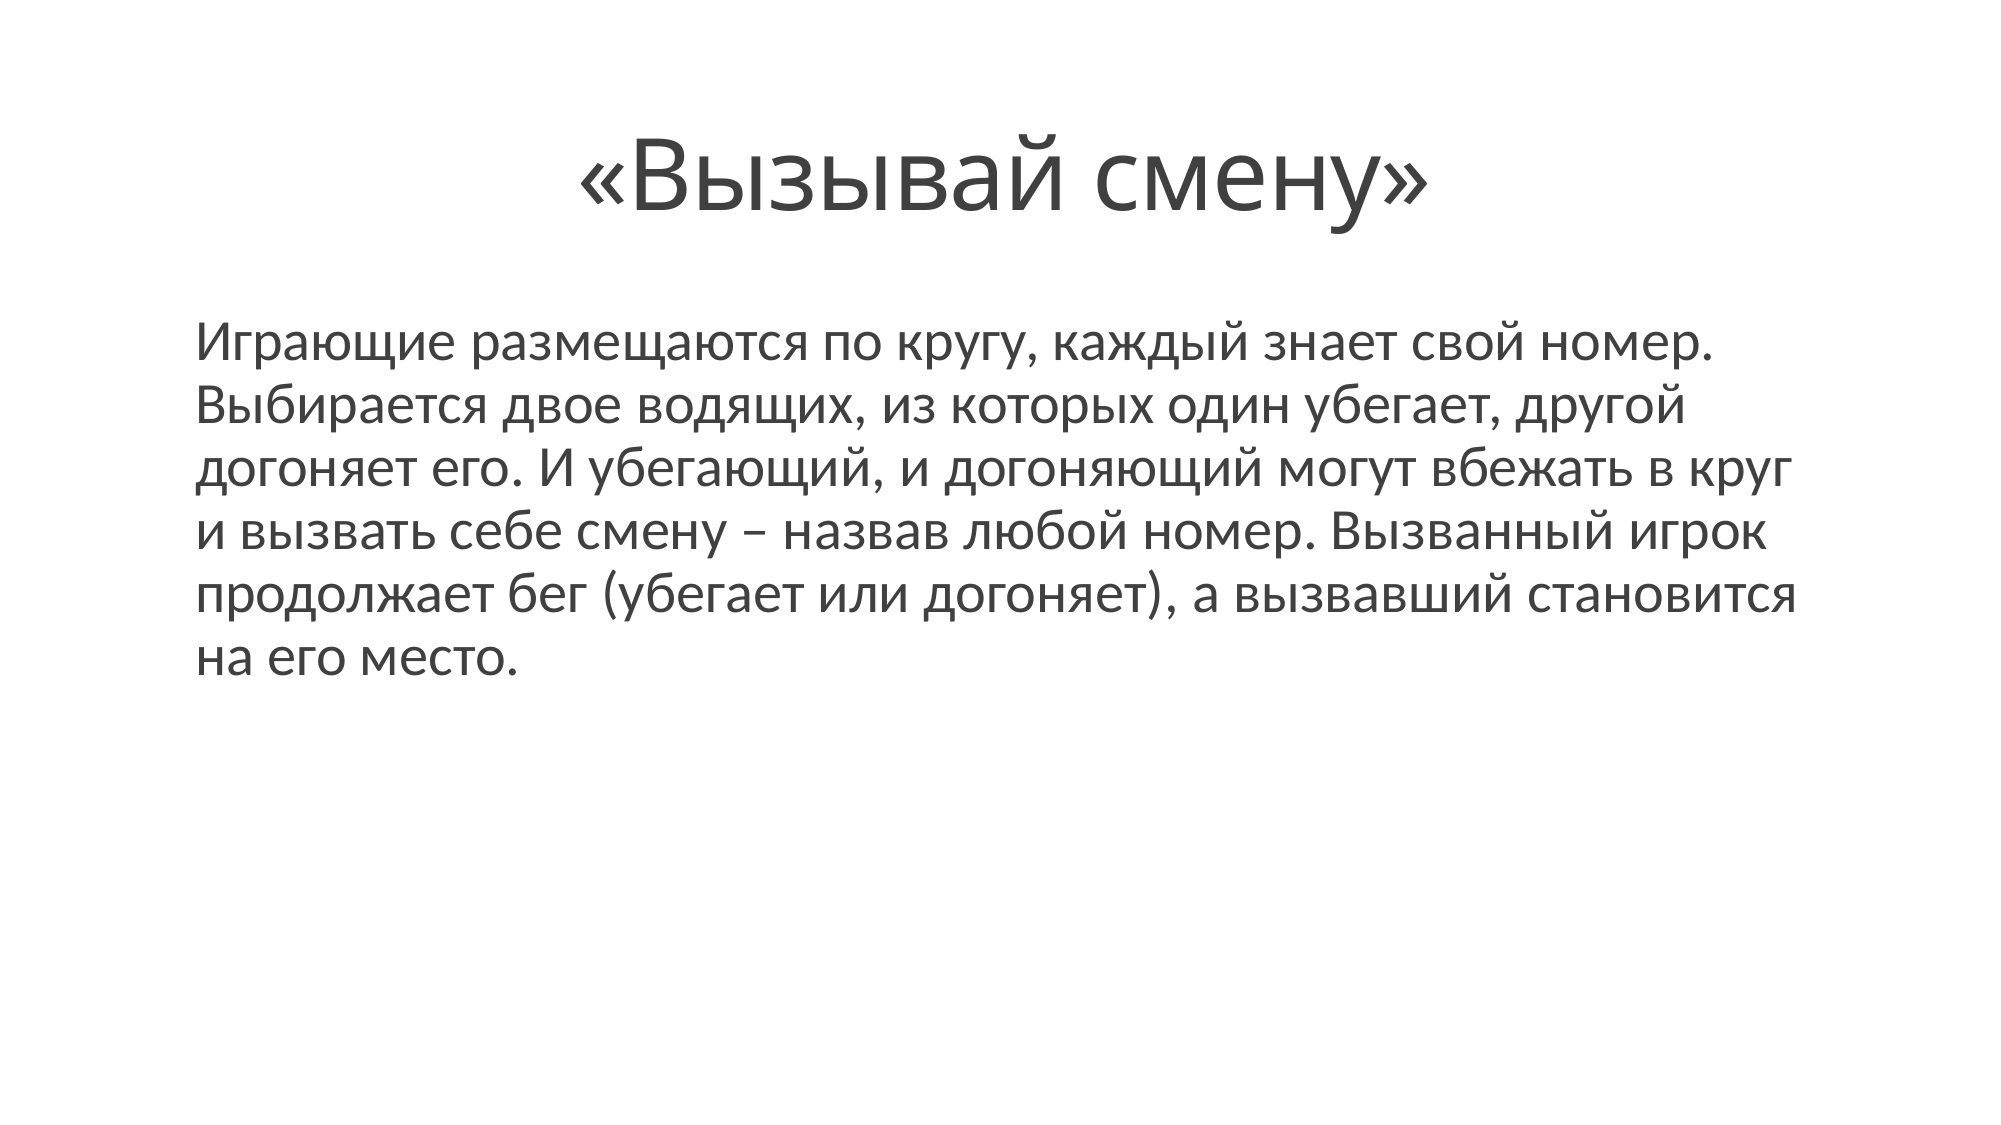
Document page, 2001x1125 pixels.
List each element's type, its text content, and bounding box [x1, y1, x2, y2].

list Играющие размещаются по кругу, каждый знает свой номер. Выбирается двое водящих, из которых один убегает, другой догоняет его. И убегающий, и догоняющий могут вбежать в круг и вызвать себе смену – назвав любой номер. Вызванный игрок продолжает бег (убегает или догоняет), а вызвавший становится на его место. [180, 302, 1830, 963]
title «Вызывай смену» [180, 0, 1830, 238]
